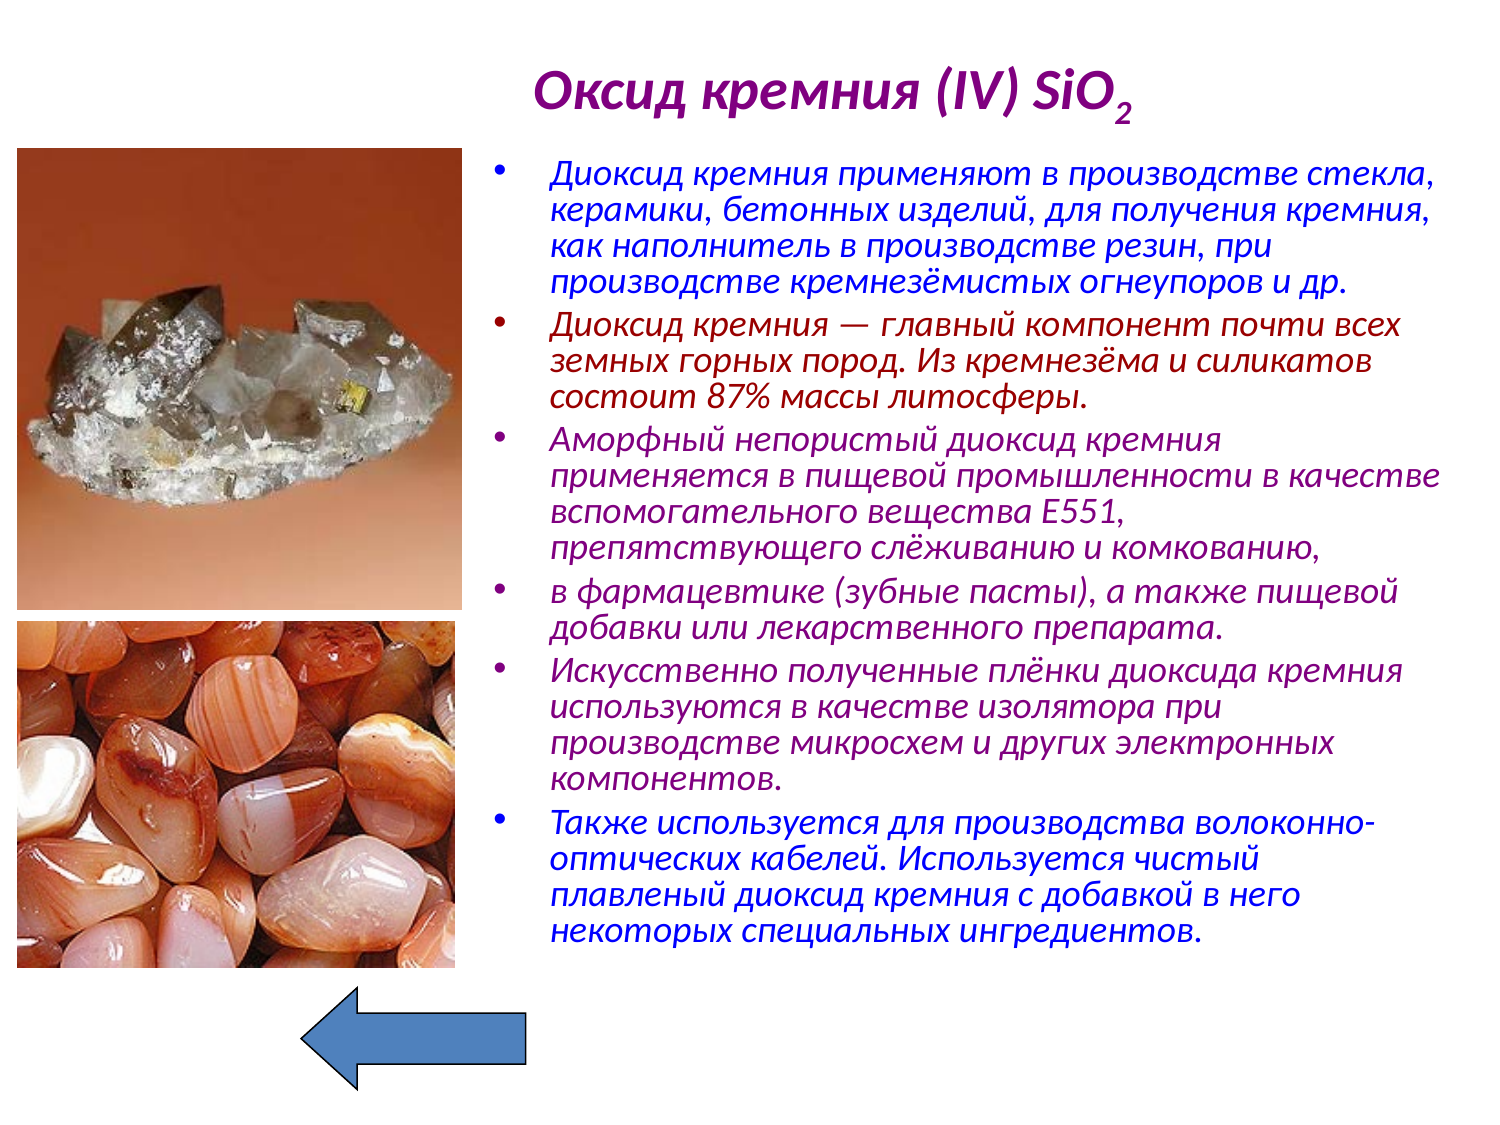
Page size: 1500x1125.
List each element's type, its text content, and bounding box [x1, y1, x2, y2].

picture [17, 148, 462, 610]
title Оксид кремния (IV) SiО2 [407, 45, 1258, 138]
text_box [301, 987, 526, 1090]
list Диоксид кремния применяют в производстве стекла, керамики, бетонных изделий, для получения кремния, как наполнитель в производстве резин, при производстве кремнезёмистых огнеупоров и др. Диоксид кремния — главный компонент почти всех земных горных пород. Из кремнезёма и силикатов состоит 87% массы литосферы. Аморфный непористый диоксид кремния применяется в пищевой промышленности в качестве вспомогательного вещества E551, препятствующего слёживанию и комкованию, в фармацевтике (зубные пасты), а также пищевой добавки или лекарственного препарата. Искусственно полученные плёнки диоксида кремния используются в качестве изолятора при производстве микросхем и других электронных компонентов. Также используется для производства волоконно-оптических кабелей. Используется чистый плавленый диоксид кремния с добавкой в него некоторых специальных ингредиентов. [478, 148, 1459, 1071]
picture [17, 621, 455, 968]
